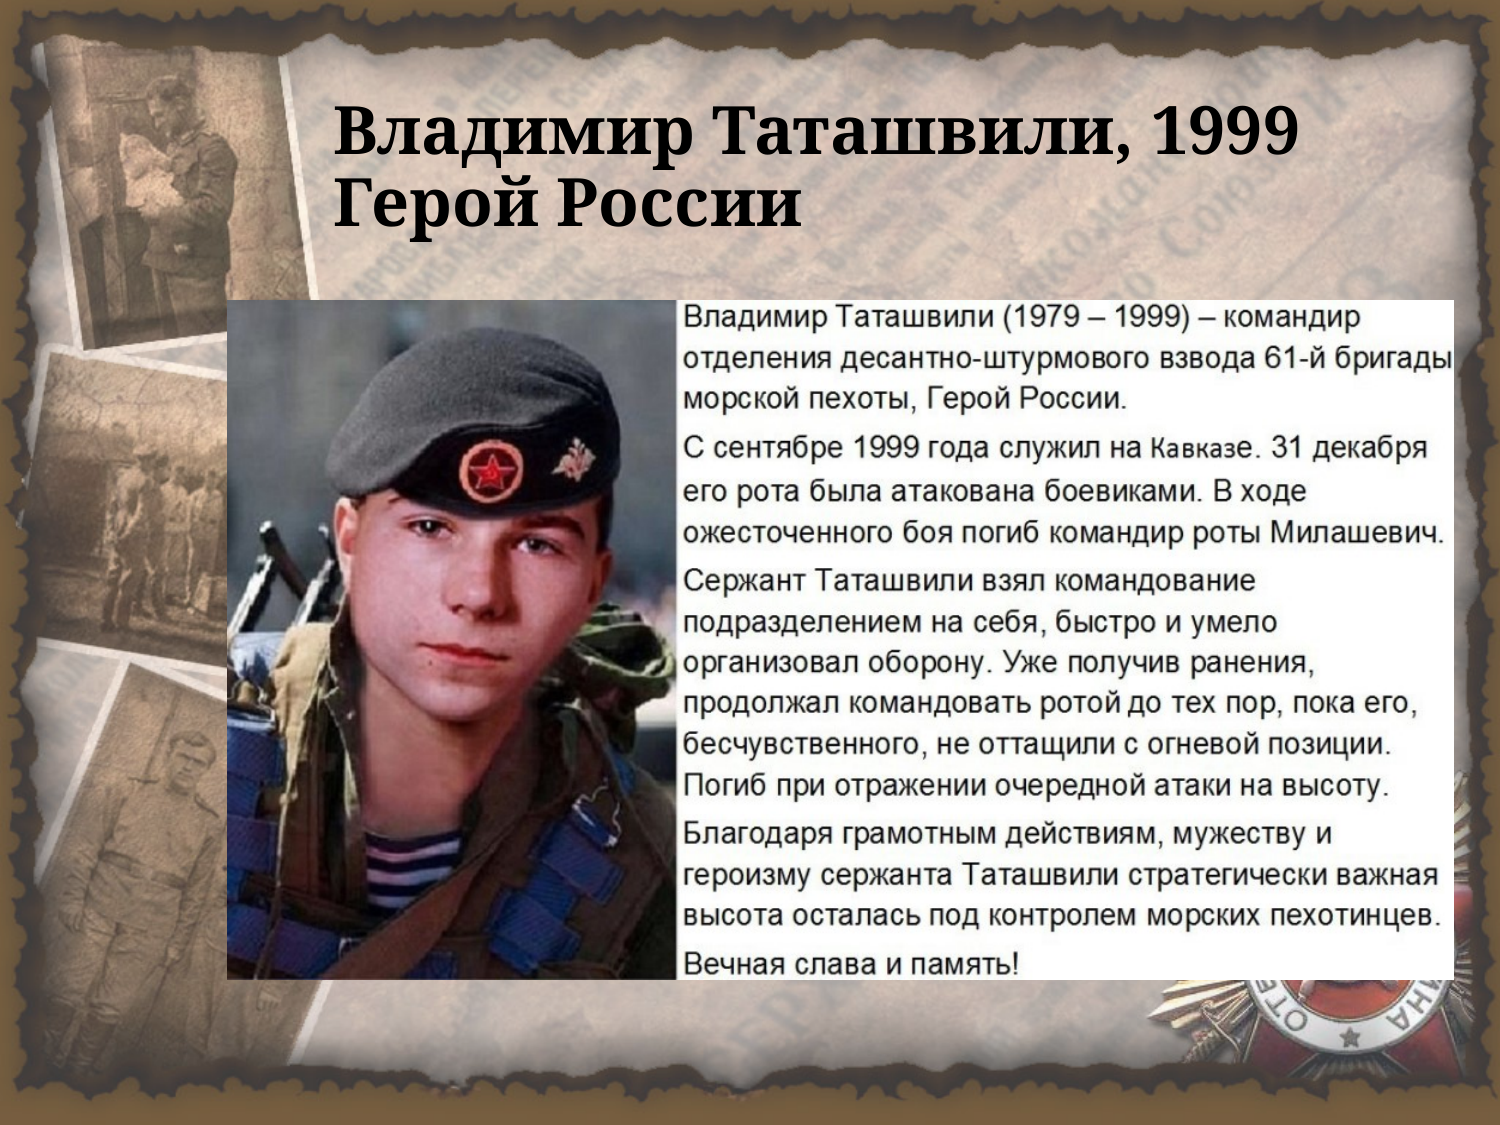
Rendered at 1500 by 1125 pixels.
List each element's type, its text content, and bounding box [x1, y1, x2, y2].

title Владимир Таташвили, 1999 Герой России [318, 59, 1397, 278]
picture [226, 300, 1454, 980]
